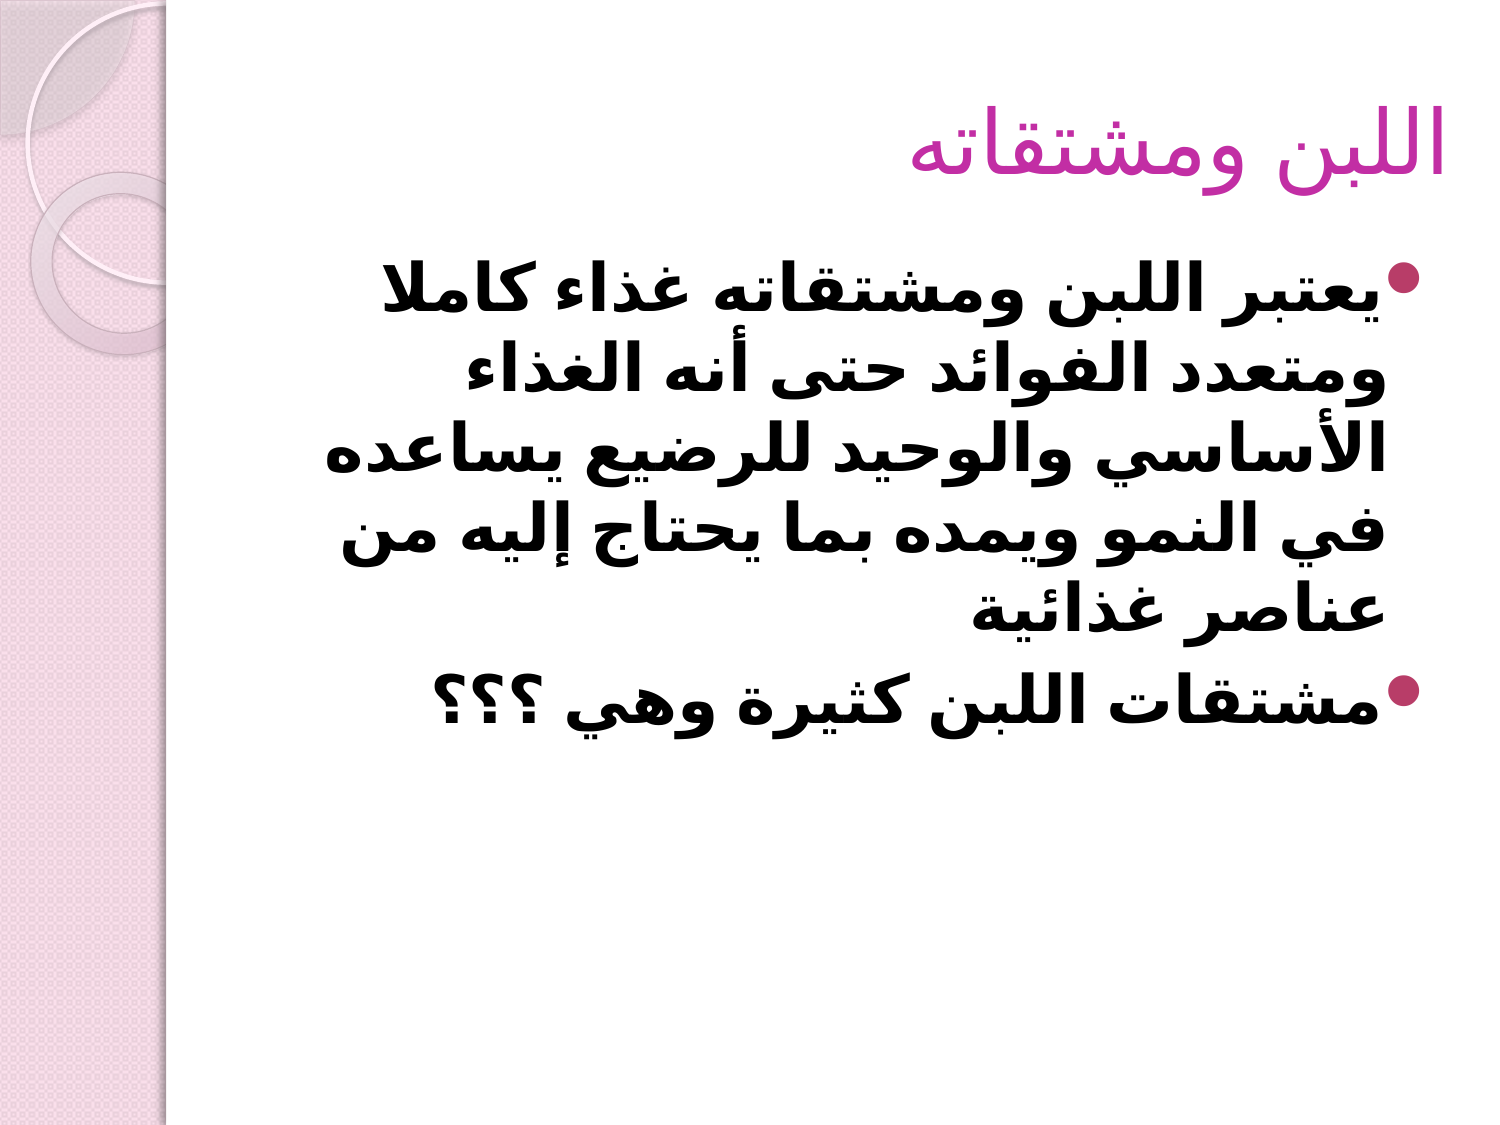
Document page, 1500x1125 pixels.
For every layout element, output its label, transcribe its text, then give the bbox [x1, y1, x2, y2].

title اللبن ومشتقاته [235, 45, 1466, 233]
list يعتبر اللبن ومشتقاته غذاء كاملا ومتعدد الفوائد حتى أنه الغذاء الأساسي والوحيد للرضيع يساعده في النمو ويمده بما يحتاج إليه من عناصر غذائية مشتقات اللبن كثيرة وهي ؟؟؟ [235, 237, 1466, 1025]
